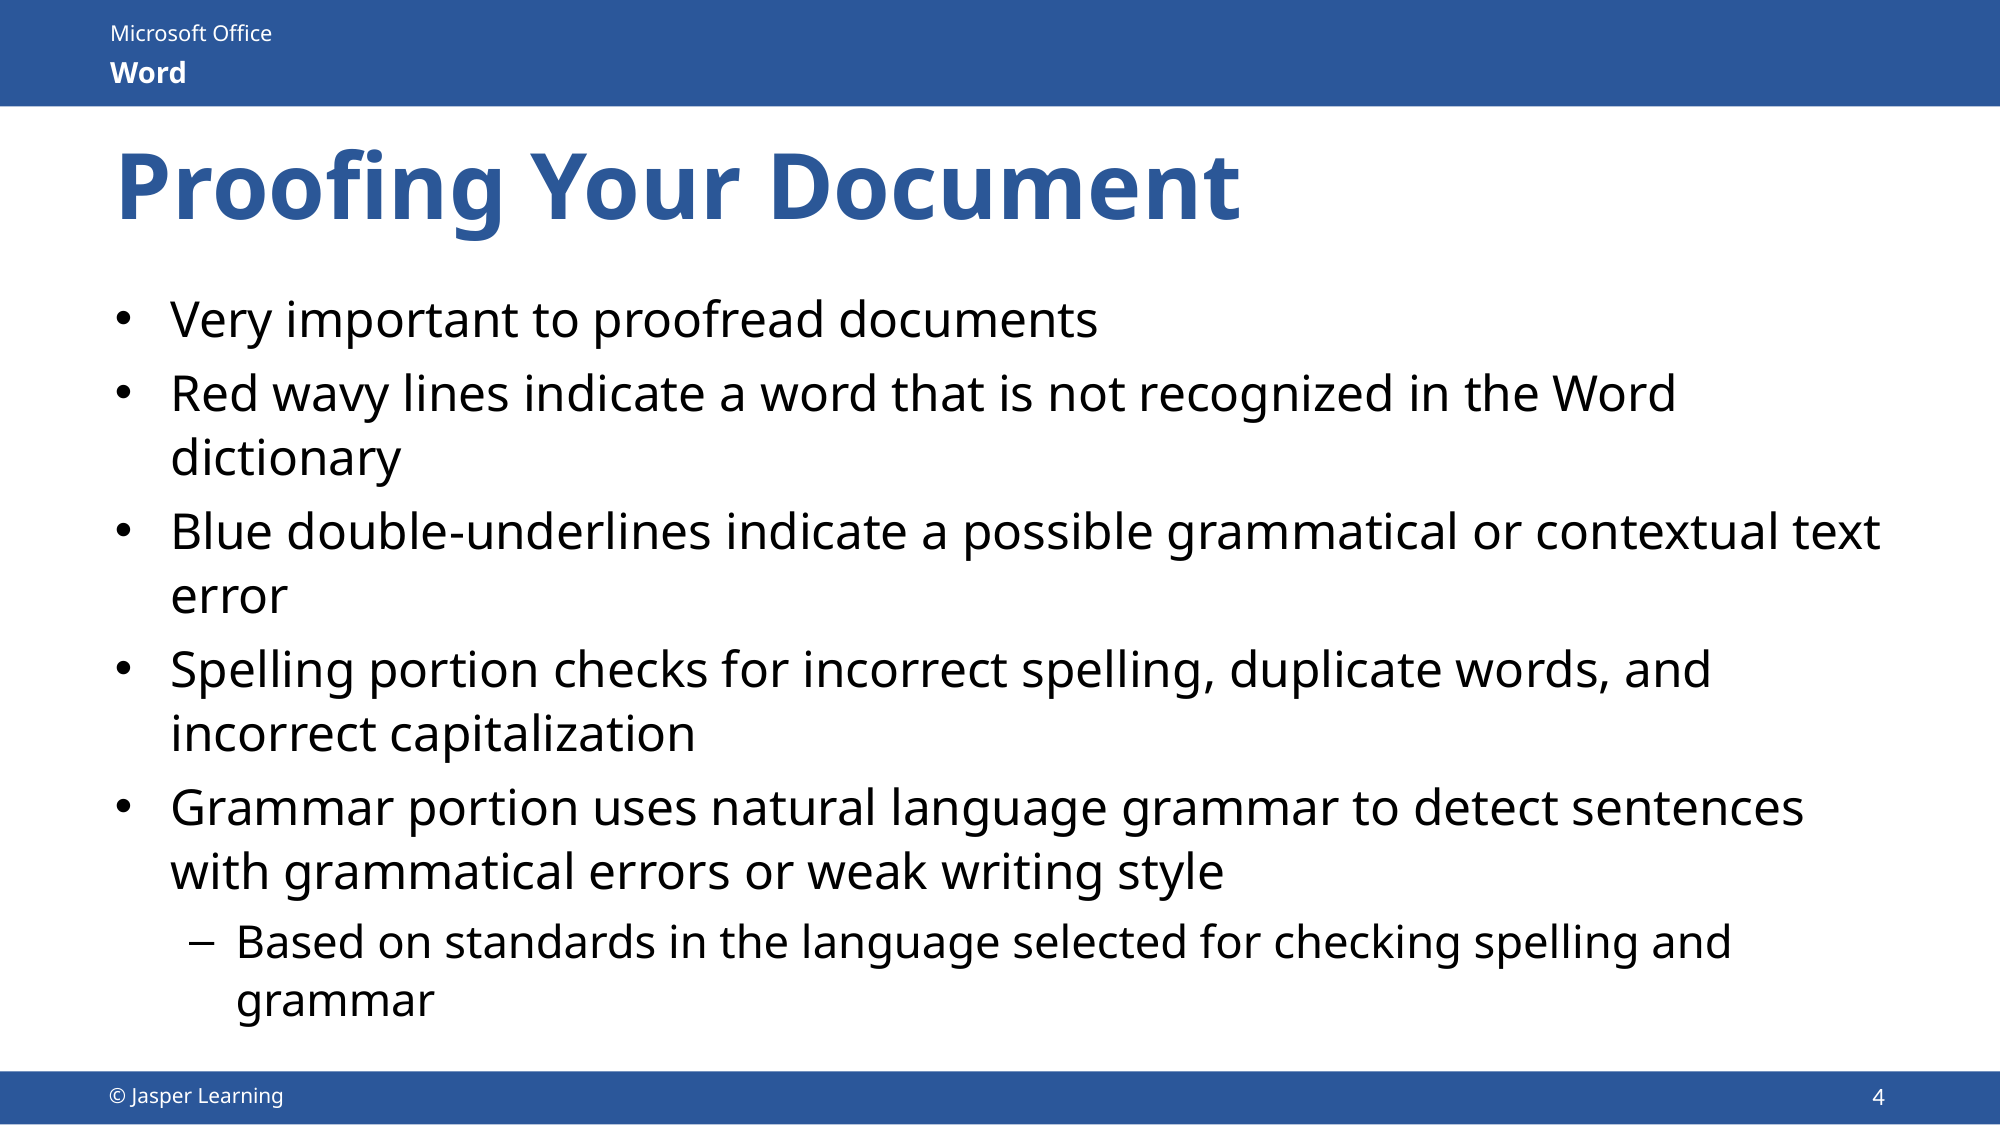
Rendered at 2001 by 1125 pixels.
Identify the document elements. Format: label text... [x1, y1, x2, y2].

slide_number 4 [1433, 1065, 1900, 1125]
title Proofing Your Document [99, 118, 1866, 248]
list Very important to proofread documents Red wavy lines indicate a word that is not recognized in the Word dictionary Blue double-underlines indicate a possible grammatical or contextual text error Spelling portion checks for incorrect spelling, duplicate words, and incorrect capitalization Grammar portion uses natural language grammar to detect sentences with grammatical errors or weak writing style Based on standards in the language selected for checking spelling and grammar [99, 275, 1900, 1034]
footer © Jasper Learning [94, 1066, 769, 1125]
